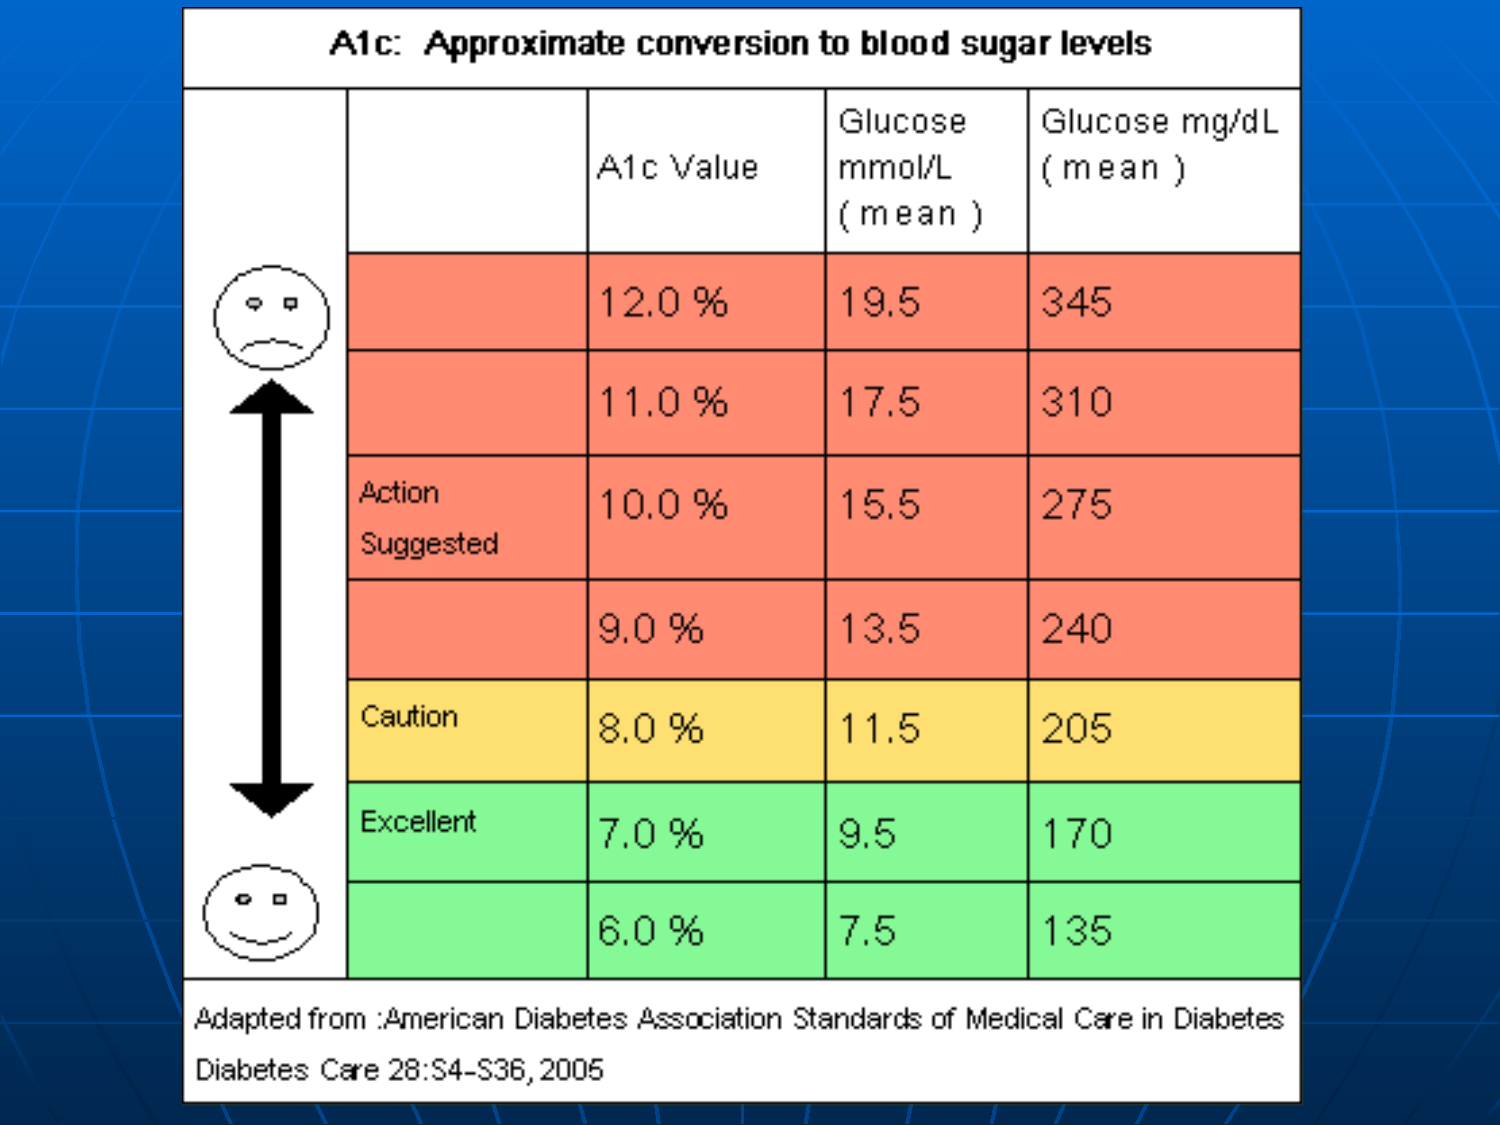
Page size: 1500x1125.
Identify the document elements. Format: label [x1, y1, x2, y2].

picture [182, 6, 1306, 1109]
